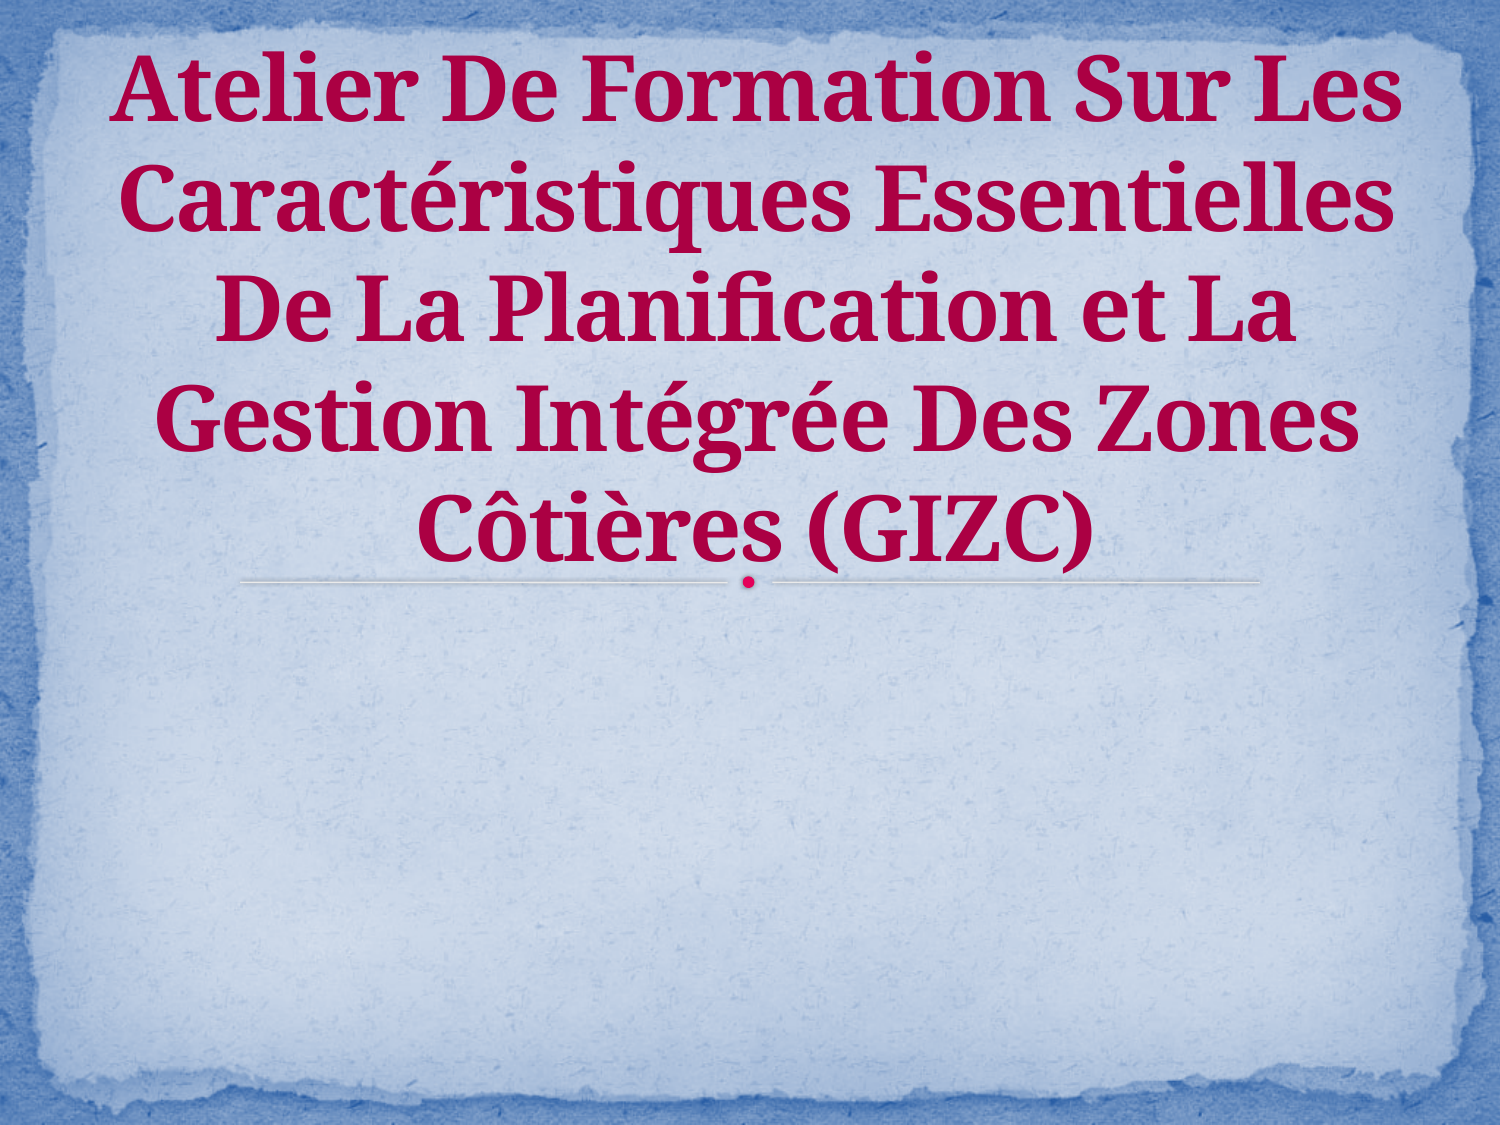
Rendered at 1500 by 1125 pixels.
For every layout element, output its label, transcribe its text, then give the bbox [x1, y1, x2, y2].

title Atelier De Formation Sur Les Caractéristiques Essentielles De La Planification et La Gestion Intégrée Des Zones Côtières (GIZC) [74, 262, 1438, 588]
